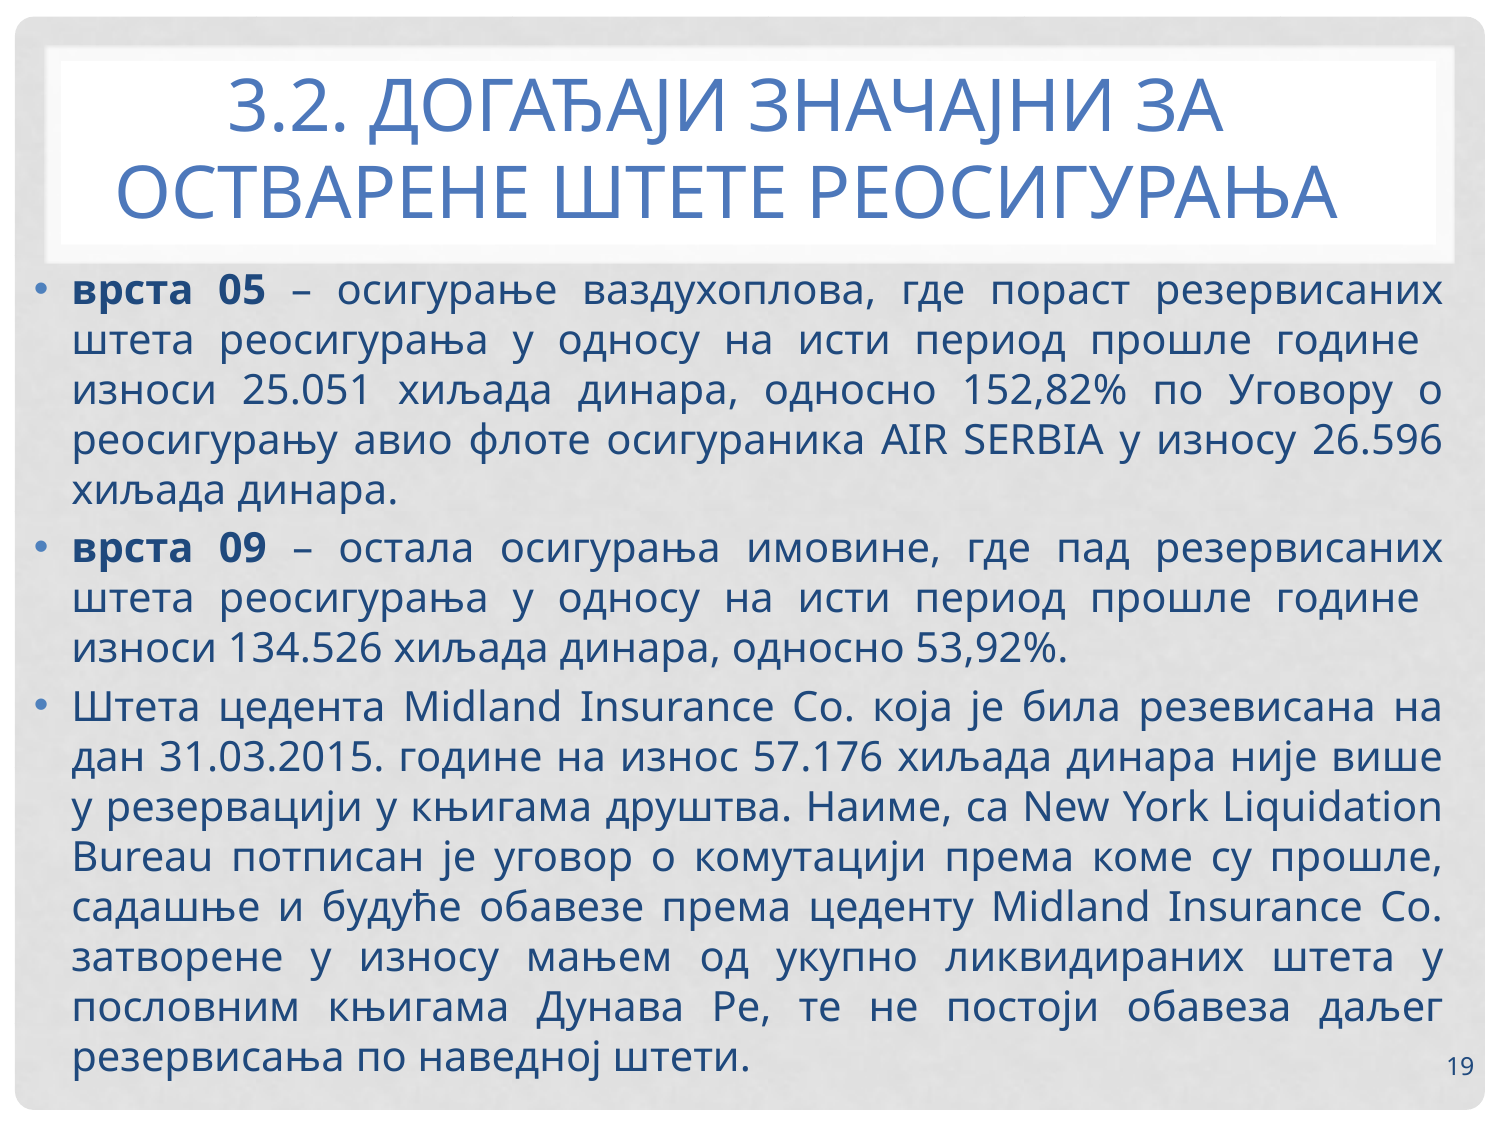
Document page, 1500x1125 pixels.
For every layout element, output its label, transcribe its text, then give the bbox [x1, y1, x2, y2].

list врста 05 – осигурање ваздухоплова, где пораст резервисаних штета реосигурања у односу на исти период прошле године износи 25.051 хиљада динара, односно 152,82% по Уговору о реосигурању авио флоте осигураника AIR SERBIA у износу 26.596 хиљада динара. врста 09 – остала осигурања имовине, где пад резервисаних штета реосигурања у односу на исти период прошле године износи 134.526 хиљада динара, односно 53,92%. Штета цедента Midland Insurance Co. која је била резевисана на дан 31.03.2015. године на износ 57.176 хиљада динара није више у резервацији у књигама друштва. Наиме, са New York Liquidation Bureau потписан је уговор о комутацији према коме су прошле, садашње и будуће обавезе према цеденту Midland Insurance Co. затворене у износу мањем од укупно ликвидираних штета у пословним књигама Дунава Ре, те не постоји обавеза даљег резервисања по наведној штети. [0, 255, 1459, 1083]
slide_number 19 [1399, 1035, 1490, 1100]
title 3.2. ДОГАЂАЈИ ЗНАЧАЈНИ ЗА ОСТВАРЕНЕ ШТЕТЕ РЕОСИГУРАЊА [41, 42, 1412, 250]
